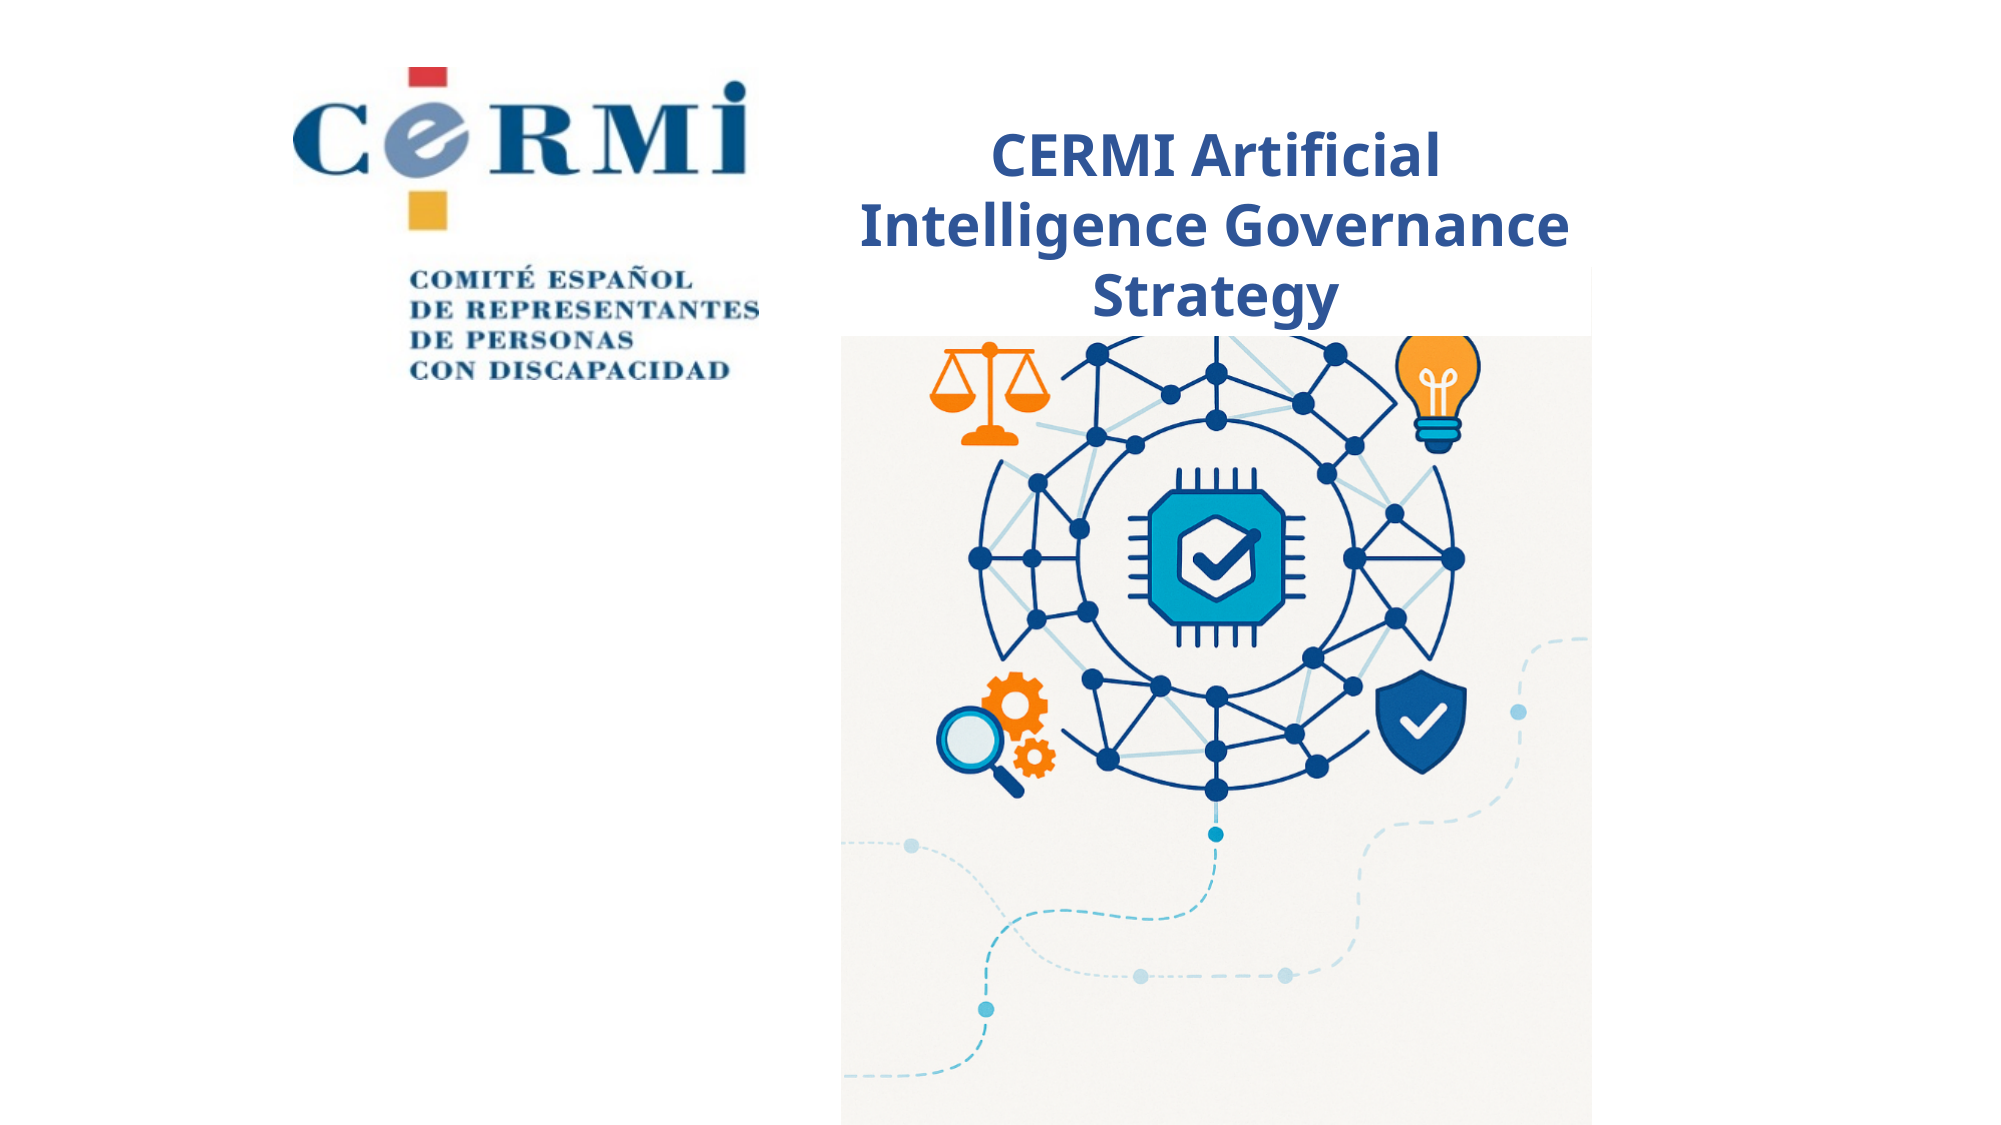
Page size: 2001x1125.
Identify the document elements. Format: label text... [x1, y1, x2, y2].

picture [293, 67, 759, 380]
text_box CERMI Artificial Intelligence Governance Strategy [841, 111, 1592, 267]
picture [841, 267, 1592, 1125]
